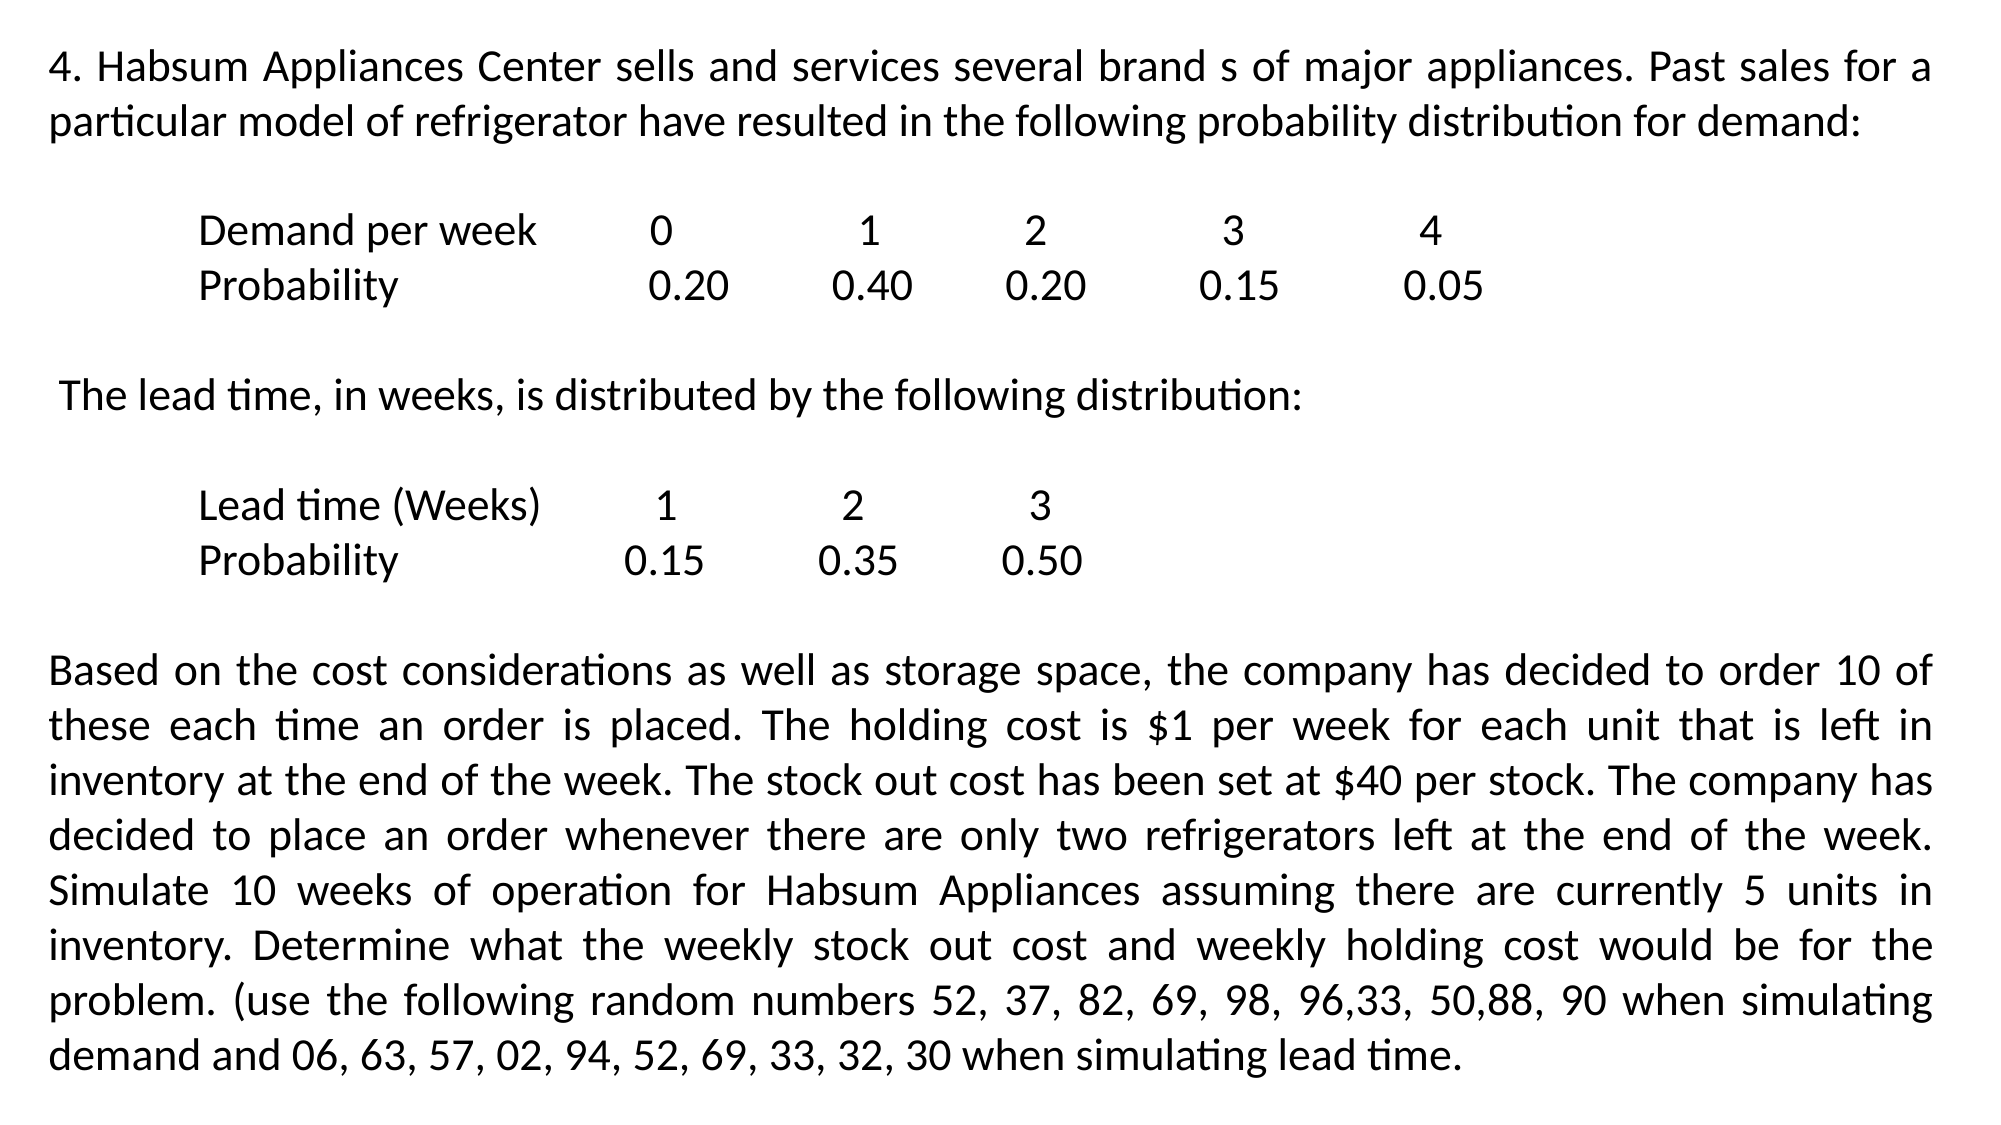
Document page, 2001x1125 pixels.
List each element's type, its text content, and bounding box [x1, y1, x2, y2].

text_box 4. Habsum Appliances Center sells and services several brand s of major appliances. Past sales for a particular model of refrigerator have resulted in the following probability distribution for demand: Demand per week 0 1 2 3 4 Probability 0.20 0.40 0.20 0.15 0.05 The lead time, in weeks, is distributed by the following distribution: Lead time (Weeks) 1 2 3 Probability 0.15 0.35 0.50 Based on the cost considerations as well as storage space, the company has decided to order 10 of these each time an order is placed. The holding cost is $1 per week for each unit that is left in inventory at the end of the week. The stock out cost has been set at $40 per stock. The company has decided to place an order whenever there are only two refrigerators left at the end of the week. Simulate 10 weeks of operation for Habsum Appliances assuming there are currently 5 units in inventory. Determine what the weekly stock out cost and weekly holding cost would be for the problem. (use the following random numbers 52, 37, 82, 69, 98, 96,33, 50,88, 90 when simulating demand and 06, 63, 57, 02, 94, 52, 69, 33, 32, 30 when simulating lead time. [33, 27, 1950, 1088]
